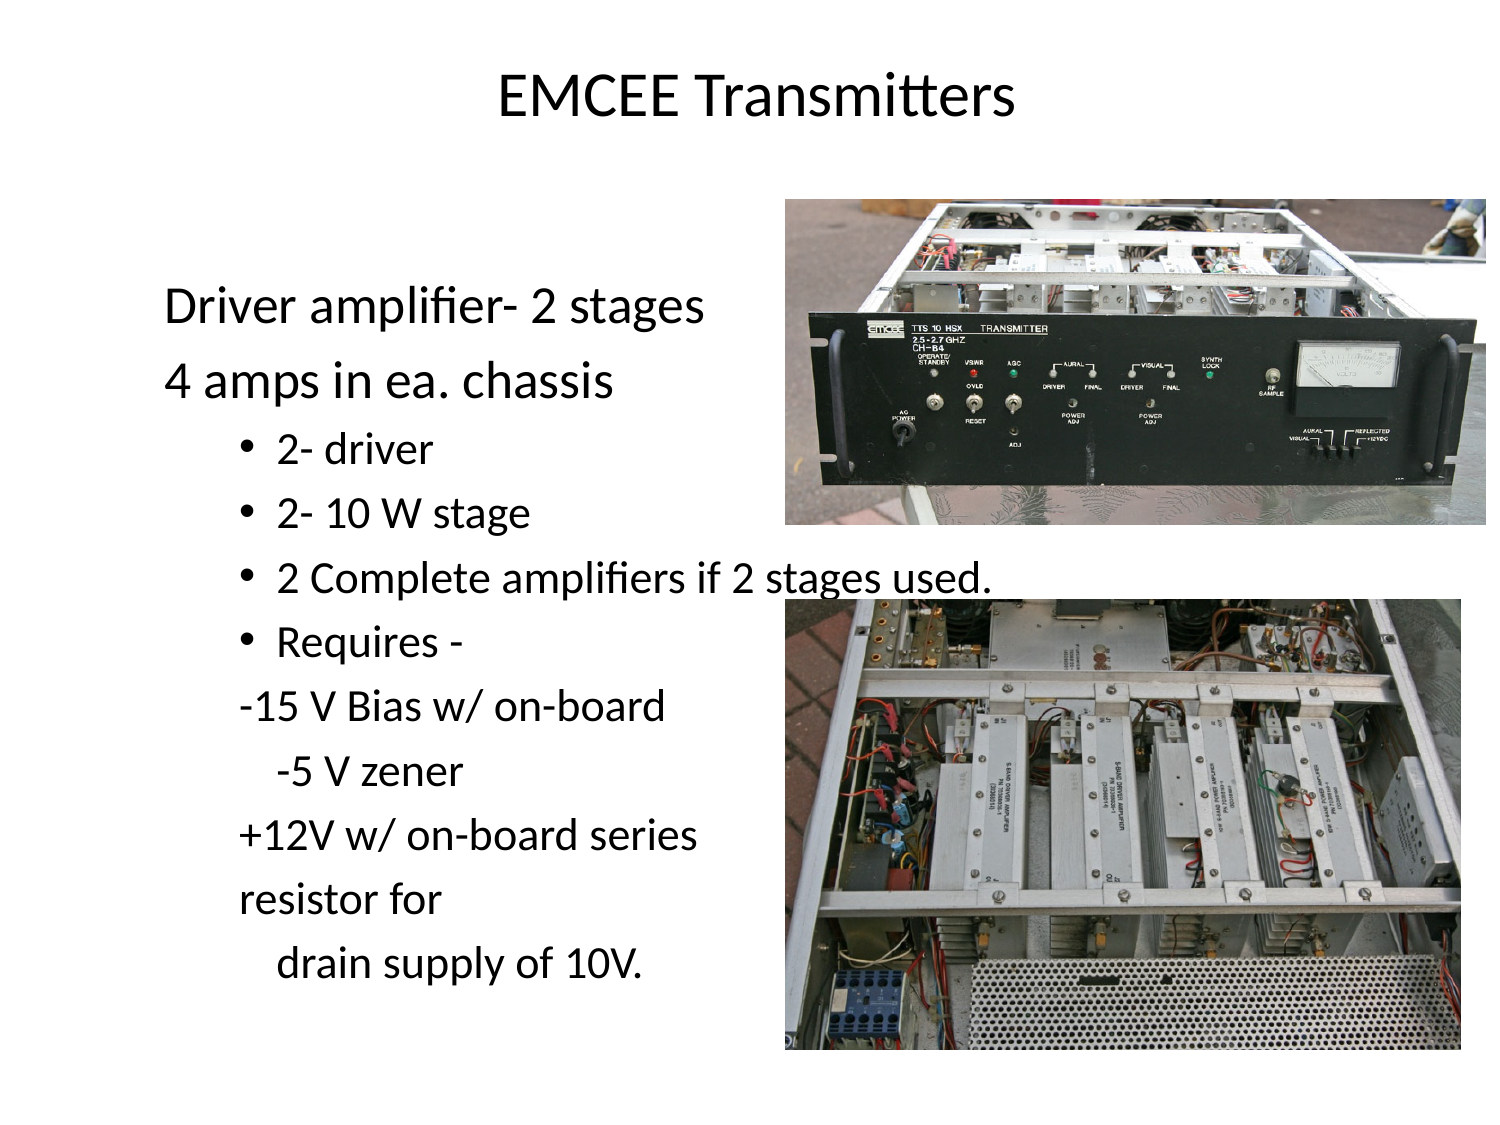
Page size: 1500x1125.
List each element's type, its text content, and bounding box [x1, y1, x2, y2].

list Driver amplifier- 2 stages 4 amps in ea. chassis 2- driver 2- 10 W stage 2 Complete amplifiers if 2 stages used. Requires - -15 V Bias w/ on-board -5 V zener +12V w/ on-board series resistor for drain supply of 10V. [74, 262, 1426, 1001]
picture [785, 199, 1487, 526]
title EMCEE Transmitters [74, 44, 1426, 138]
picture [785, 599, 1461, 1051]
